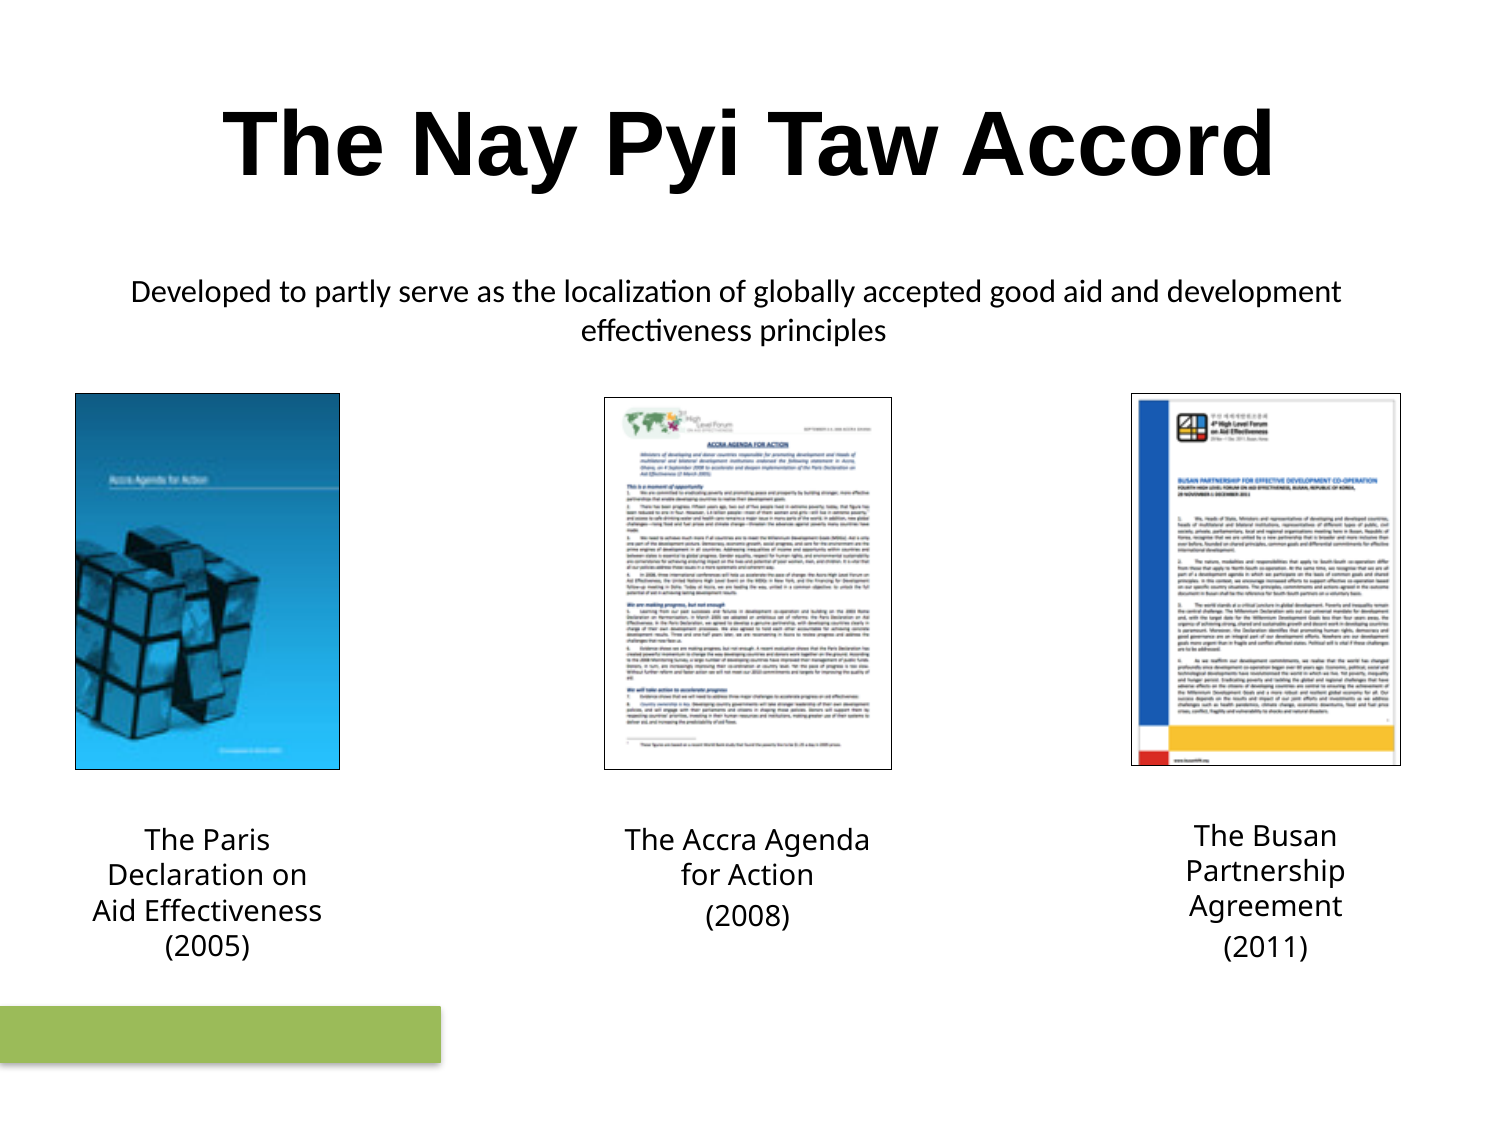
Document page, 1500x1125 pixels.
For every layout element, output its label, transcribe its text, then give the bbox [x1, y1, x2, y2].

text_box The Busan Partnership Agreement (2011) [1131, 810, 1401, 1031]
text_box Developed to partly serve as the localization of globally accepted good aid and development effectiveness principles [74, 262, 1401, 357]
title The Nay Pyi Taw Accord [75, 45, 1425, 233]
list The Paris Declaration on Aid Effectiveness (2005) [75, 814, 340, 1005]
picture [604, 397, 892, 770]
text_box [0, 1006, 441, 1063]
text_box The Accra Agenda for Action (2008) [604, 814, 892, 1032]
picture [1131, 393, 1401, 766]
picture [74, 393, 340, 770]
